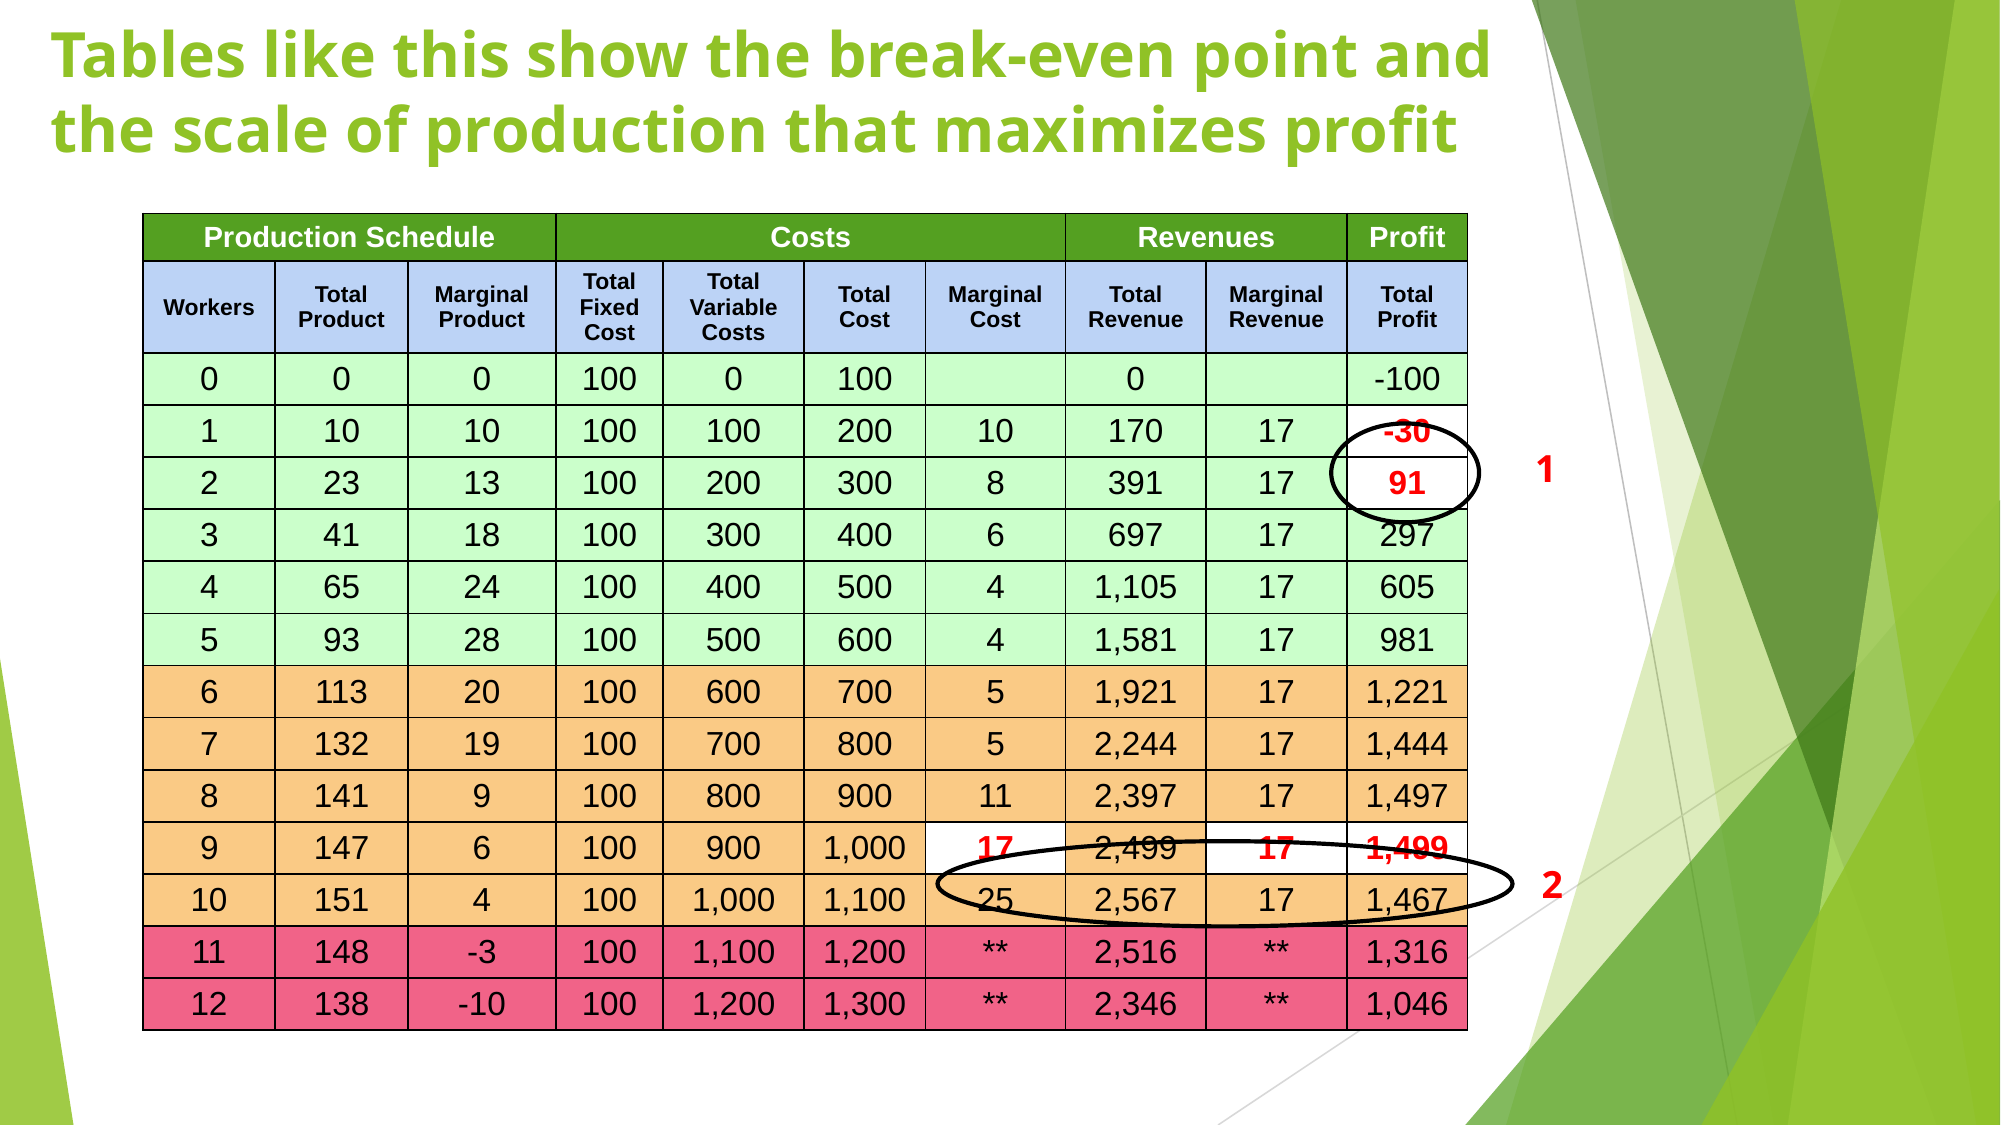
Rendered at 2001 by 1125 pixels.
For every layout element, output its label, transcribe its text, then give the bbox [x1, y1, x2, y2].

table_cell 138 [276, 979, 407, 1029]
table_cell 10 [409, 406, 555, 456]
table_cell 1,467 [1348, 907, 1467, 925]
table_cell 8 [144, 771, 274, 821]
table_cell 400 [805, 510, 925, 560]
table_cell 8 [926, 458, 1065, 508]
table_cell 1,046 [1348, 979, 1467, 1029]
table_cell 17 [1207, 406, 1346, 456]
table_cell 2,567 [1066, 920, 1130, 925]
table_cell 11 [926, 771, 1065, 821]
table_cell 100 [557, 354, 662, 404]
table_cell 113 [276, 666, 407, 717]
table_cell Total Product [276, 262, 407, 352]
table_cell 28 [409, 614, 555, 665]
table_cell 391 [1066, 458, 1205, 508]
table_cell 100 [557, 875, 662, 925]
table_cell 65 [276, 562, 407, 613]
title Tables like this show the break-even point and the scale of production that maximizes profit [35, 7, 1575, 141]
table_cell 0 [144, 354, 274, 404]
table_cell 11 [144, 927, 274, 977]
table_cell 170 [1066, 406, 1205, 456]
table_cell 24 [409, 562, 555, 613]
table_cell 93 [276, 614, 407, 665]
table_cell 100 [557, 927, 662, 977]
table_cell 1,499 [1348, 823, 1467, 860]
table_cell 700 [664, 718, 803, 769]
table_cell 18 [409, 510, 555, 560]
table_cell 4 [144, 562, 274, 613]
table_cell 100 [557, 562, 662, 613]
table_cell Total Variable Costs [664, 262, 803, 352]
table_cell -3 [409, 927, 555, 977]
table_cell 1,497 [1348, 771, 1467, 821]
table_cell 17 [1207, 562, 1346, 613]
table_cell 141 [276, 771, 407, 821]
table_cell 25 [926, 875, 1065, 925]
table_cell 100 [664, 406, 803, 456]
table_cell 91 [1459, 501, 1467, 508]
table_cell 151 [276, 875, 407, 925]
text_box 1 [1520, 437, 1590, 498]
table_cell 297 [1348, 510, 1467, 560]
text_box [937, 841, 1513, 927]
table_cell 100 [557, 458, 662, 508]
table_cell 6 [144, 666, 274, 717]
table_cell Total Cost [805, 262, 925, 352]
table_cell 1,921 [1066, 666, 1205, 717]
text_box 2 [1526, 853, 1567, 914]
table_cell 17 [1207, 718, 1346, 769]
table_cell Workers [144, 262, 274, 352]
table_cell 1,316 [1348, 927, 1467, 977]
table_cell 500 [805, 562, 925, 613]
table_cell 100 [557, 406, 662, 456]
table_cell 800 [664, 771, 803, 821]
table_cell Marginal Revenue [1207, 262, 1346, 352]
table_cell -10 [409, 979, 555, 1029]
table_cell 700 [805, 666, 925, 717]
table_header Revenues [1066, 214, 1346, 260]
table_cell Total Fixed Cost [557, 262, 662, 352]
table_cell 5 [144, 614, 274, 665]
table_cell 600 [664, 666, 803, 717]
table_cell [1207, 354, 1346, 404]
table_cell 200 [805, 406, 925, 456]
table_cell ** [1207, 927, 1346, 977]
table_cell 1,300 [805, 979, 925, 1029]
table_cell Total Profit [1348, 262, 1467, 352]
table_cell 100 [557, 614, 662, 665]
table_cell 100 [557, 823, 662, 873]
table_cell 17 [1207, 823, 1346, 845]
table_cell 500 [664, 614, 803, 665]
table_cell 20 [409, 666, 555, 717]
table_cell [926, 354, 1065, 404]
table_cell 19 [409, 718, 555, 769]
table_cell 605 [1348, 562, 1467, 613]
table_cell 1,221 [1348, 666, 1467, 717]
table_cell 5 [926, 718, 1065, 769]
table_cell 1,581 [1066, 614, 1205, 665]
table_cell 900 [805, 771, 925, 821]
table_cell 1,105 [1066, 562, 1205, 613]
table_cell 10 [144, 875, 274, 925]
table_cell 600 [805, 614, 925, 665]
table_cell 4 [926, 614, 1065, 665]
table_cell 100 [557, 979, 662, 1029]
table_cell 100 [557, 666, 662, 717]
table_cell 2,499 [1066, 823, 1205, 848]
table_cell 3 [144, 510, 274, 560]
table_cell 17 [926, 823, 1065, 873]
text_box [1331, 423, 1480, 523]
table_cell 300 [664, 510, 803, 560]
table_cell 900 [664, 823, 803, 873]
table_cell Marginal Product [409, 262, 555, 352]
table_cell 2,516 [1066, 927, 1205, 977]
table_cell 800 [805, 718, 925, 769]
table_header Costs [557, 214, 1065, 260]
table_cell 147 [276, 823, 407, 873]
table_cell 10 [276, 406, 407, 456]
table_cell 300 [805, 458, 925, 508]
table_cell 9 [144, 823, 274, 873]
table_cell 0 [664, 354, 803, 404]
table_cell 2,397 [1066, 771, 1205, 821]
table_cell 1,200 [664, 979, 803, 1029]
table_cell 200 [664, 458, 803, 508]
table_cell 17 [1207, 666, 1346, 717]
table_header Profit [1348, 214, 1467, 260]
table_cell 1,000 [805, 823, 925, 873]
table_cell 23 [276, 458, 407, 508]
table_cell 100 [805, 354, 925, 404]
table_cell 0 [276, 354, 407, 404]
table_cell 17 [1207, 771, 1346, 821]
table_cell -30 [1348, 406, 1467, 444]
table_cell 1,100 [664, 927, 803, 977]
table_cell 100 [557, 718, 662, 769]
table_cell 13 [409, 458, 555, 508]
table_cell Marginal Cost [926, 262, 1065, 352]
table_cell 17 [1207, 458, 1346, 508]
table_cell 400 [664, 562, 803, 613]
table_header Production Schedule [144, 214, 555, 260]
table_cell 148 [276, 927, 407, 977]
table_cell 17 [1207, 510, 1346, 560]
table_cell 12 [144, 979, 274, 1029]
table_cell Total Revenue [1066, 262, 1205, 352]
table_cell 2,346 [1066, 979, 1205, 1029]
table_cell 17 [1207, 614, 1346, 665]
table_cell 4 [409, 875, 555, 925]
table_cell 1,200 [805, 927, 925, 977]
table_cell 6 [926, 510, 1065, 560]
table_cell 1,100 [805, 875, 925, 925]
table_cell 41 [276, 510, 407, 560]
table_cell 1 [144, 406, 274, 456]
table_cell 100 [557, 510, 662, 560]
table_cell 10 [926, 406, 1065, 456]
table_cell ** [926, 927, 1065, 977]
table_cell 4 [926, 562, 1065, 613]
table_cell 0 [409, 354, 555, 404]
table_cell 132 [276, 718, 407, 769]
table_cell 0 [1066, 354, 1205, 404]
table_cell 981 [1348, 614, 1467, 665]
table_cell 2 [144, 458, 274, 508]
table_cell 1,444 [1348, 718, 1467, 769]
table_cell ** [926, 979, 1065, 1029]
table_cell 7 [144, 718, 274, 769]
table_cell 1,000 [664, 875, 803, 925]
table_cell 6 [409, 823, 555, 873]
table_cell 2,244 [1066, 718, 1205, 769]
table_cell 5 [926, 666, 1065, 717]
table_cell 9 [409, 771, 555, 821]
table_cell 697 [1066, 510, 1205, 560]
table_cell ** [1207, 979, 1346, 1029]
table_cell -100 [1348, 354, 1467, 404]
